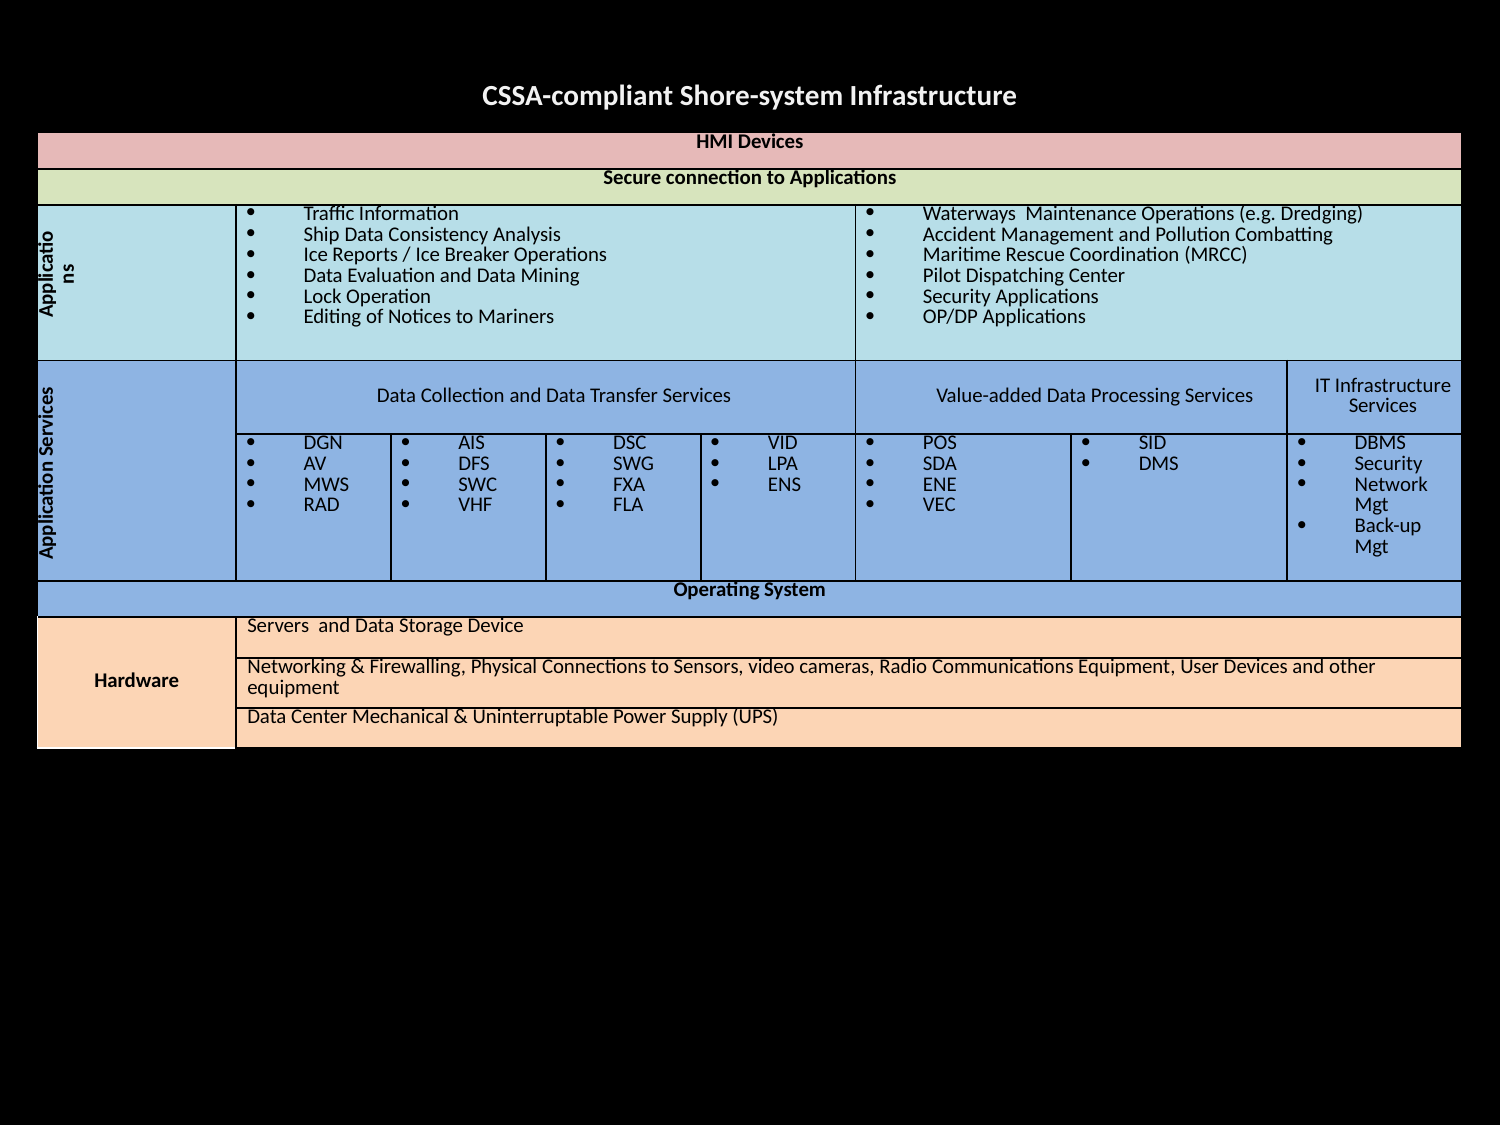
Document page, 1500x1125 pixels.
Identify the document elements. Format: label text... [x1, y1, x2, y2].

table_cell Traffic Information Ship Data Consistency Analysis Ice Reports / Ice Breaker Operations Data Evaluation and Data Mining Lock Operation Editing of Notices to Mariners [237, 206, 855, 360]
table_cell Operating System [38, 582, 1461, 616]
table_cell Secure connection to Applications [38, 170, 1461, 204]
table_cell DBMS Security Network Mgt Back-up Mgt [1288, 435, 1461, 580]
table_cell Waterways Maintenance Operations (e.g. Dredging) Accident Management and Pollution Combatting Maritime Rescue Coordination (MRCC) Pilot Dispatching Center Security Applications OP/DP Applications [856, 206, 1461, 360]
table_cell SID DMS [1072, 435, 1286, 580]
table_cell Data Collection and Data Transfer Services [237, 361, 855, 433]
table_cell Networking & Firewalling, Physical Connections to Sensors, video cameras, Radio Communications Equipment, User Devices and other equipment [237, 659, 1461, 707]
table_cell IT Infrastructure Services [1288, 361, 1461, 433]
table_cell HMI Devices [38, 133, 1461, 168]
table_cell DSC SWG FXA FLA [547, 435, 700, 580]
table_cell Servers and Data Storage Device [237, 618, 1461, 657]
table_cell Hardware [38, 618, 235, 747]
table_cell AIS DFS SWC VHF [392, 435, 545, 580]
table_cell Data Center Mechanical & Uninterruptable Power Supply (UPS) [237, 709, 1461, 747]
table_cell Applications [38, 206, 235, 360]
table_cell Value-added Data Processing Services [856, 361, 1286, 433]
table_header CSSA-compliant Shore-system Infrastructure [38, 83, 1462, 133]
table_cell Application Services [38, 361, 235, 580]
table_cell POS SDA ENE VEC [856, 435, 1070, 580]
table_cell VID LPA ENS [702, 435, 855, 580]
table_cell DGN AV MWS RAD [237, 435, 390, 580]
